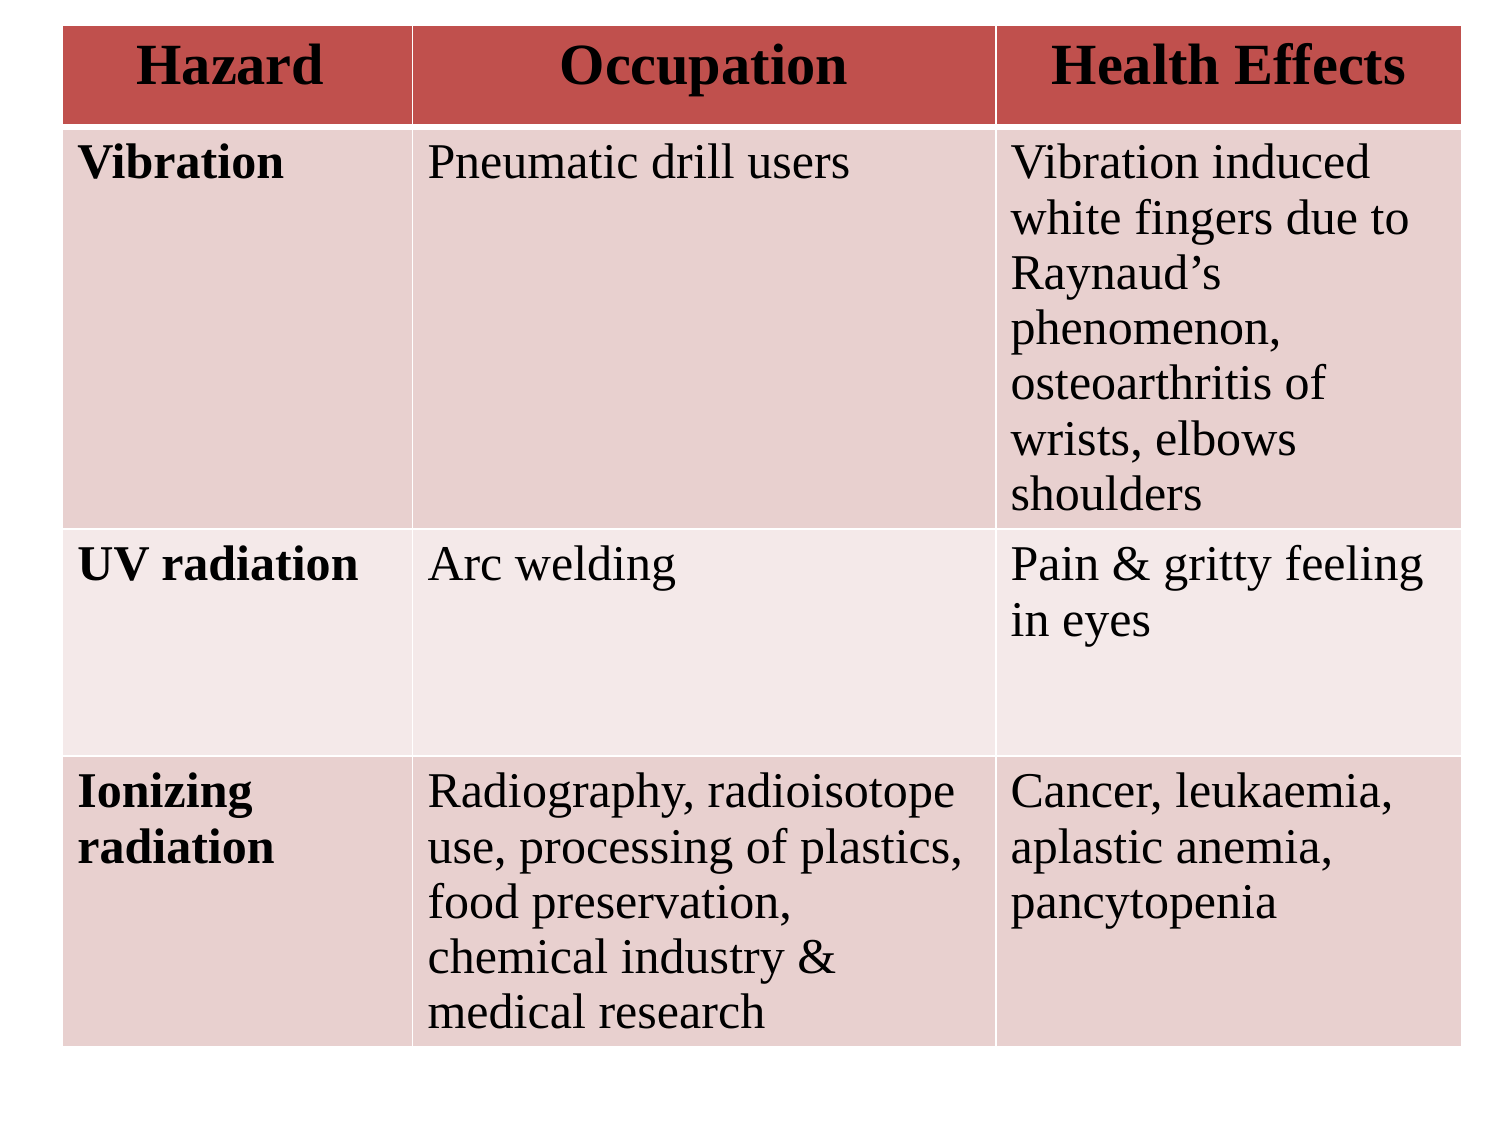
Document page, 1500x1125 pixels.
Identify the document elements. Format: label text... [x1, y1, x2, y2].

table_cell Radiography, radioisotope use, processing of plastics, food preservation, chemical industry & medical research [413, 757, 995, 1046]
table_cell Cancer, leukaemia, aplastic anemia, pancytopenia [997, 757, 1461, 1046]
table_header Health Effects [997, 26, 1461, 124]
table_cell Pain & gritty feeling in eyes [997, 530, 1461, 755]
table_cell Arc welding [413, 530, 995, 755]
table_cell Pneumatic drill users [413, 130, 995, 528]
table_cell Vibration induced white fingers due to Raynaud’s phenomenon, osteoarthritis of wrists, elbows shoulders [997, 130, 1461, 528]
table_header Hazard [63, 26, 412, 124]
table_cell Ionizing radiation [63, 757, 412, 1046]
table_cell UV radiation [63, 530, 412, 755]
table_cell Vibration [63, 130, 412, 528]
table_header Occupation [413, 26, 995, 124]
